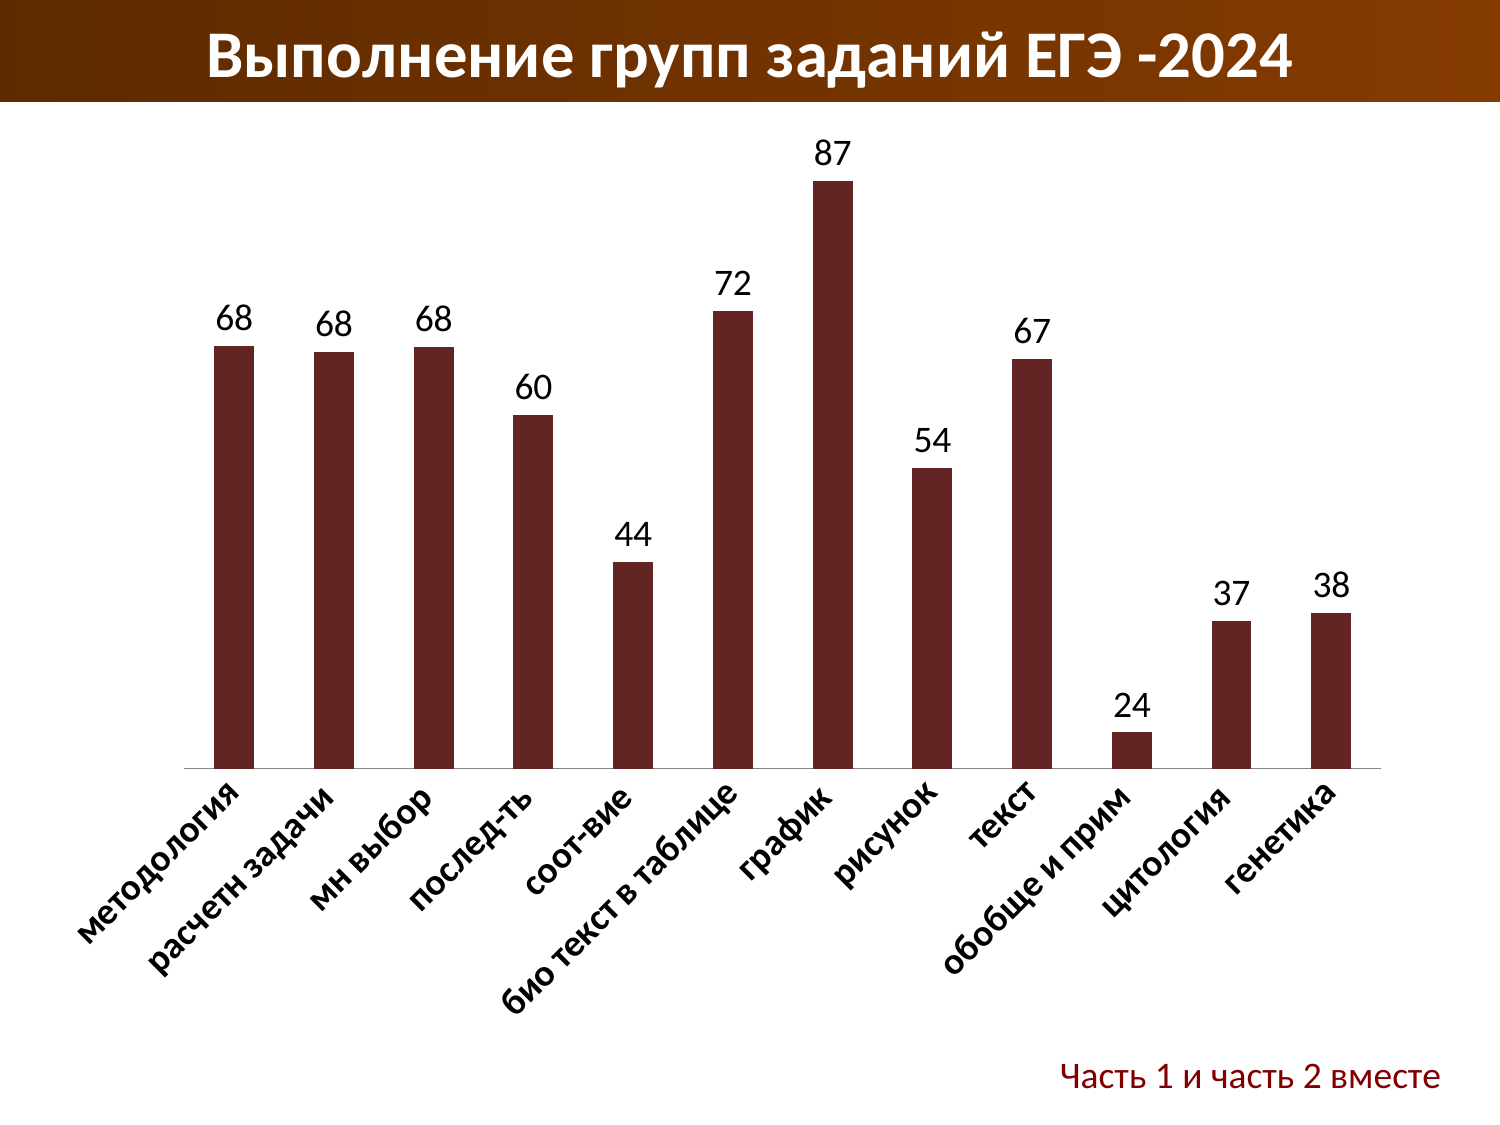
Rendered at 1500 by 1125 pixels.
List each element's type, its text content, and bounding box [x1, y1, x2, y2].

chart [40, 136, 1409, 1044]
text_box Часть 1 и часть 2 вместе [1045, 1043, 1500, 1103]
title Выполнение групп заданий ЕГЭ -2024 [0, 0, 1500, 102]
